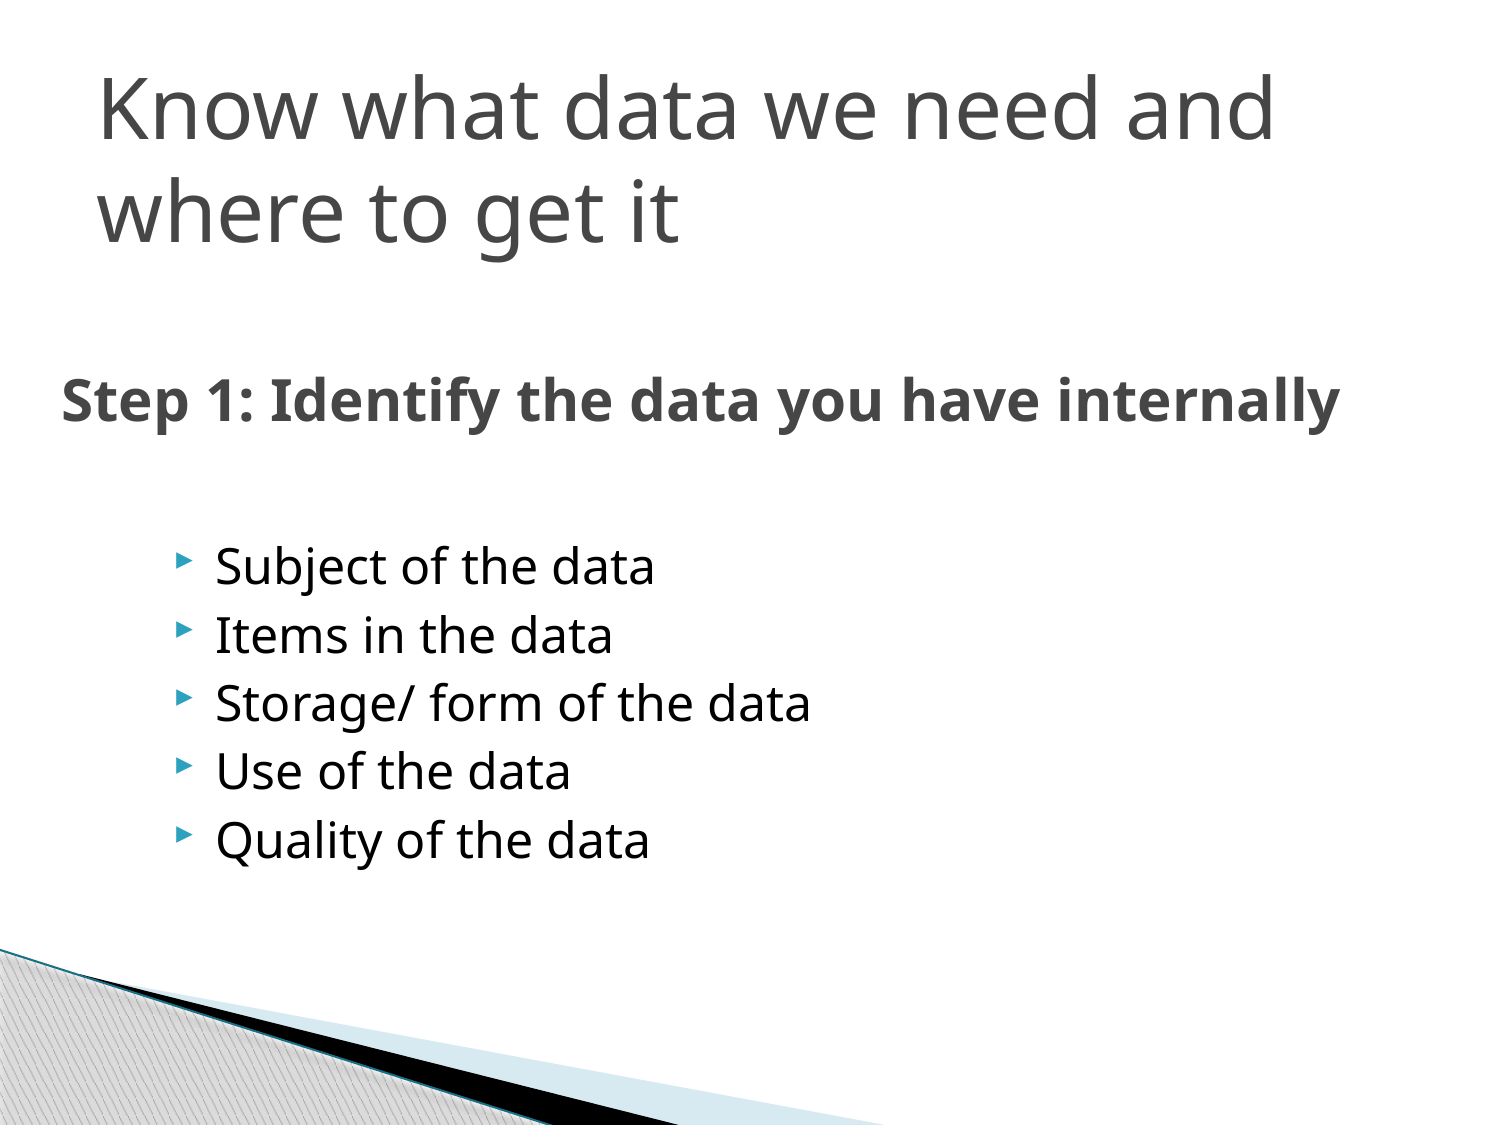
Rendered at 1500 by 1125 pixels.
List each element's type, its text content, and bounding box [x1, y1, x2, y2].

title Step 1: Identify the data you have internally [46, 363, 1500, 434]
text_box Know what data we need and where to get it [82, 46, 1442, 312]
list Subject of the data Items in the data Storage/ form of the data Use of the data Quality of the data [140, 527, 1414, 961]
